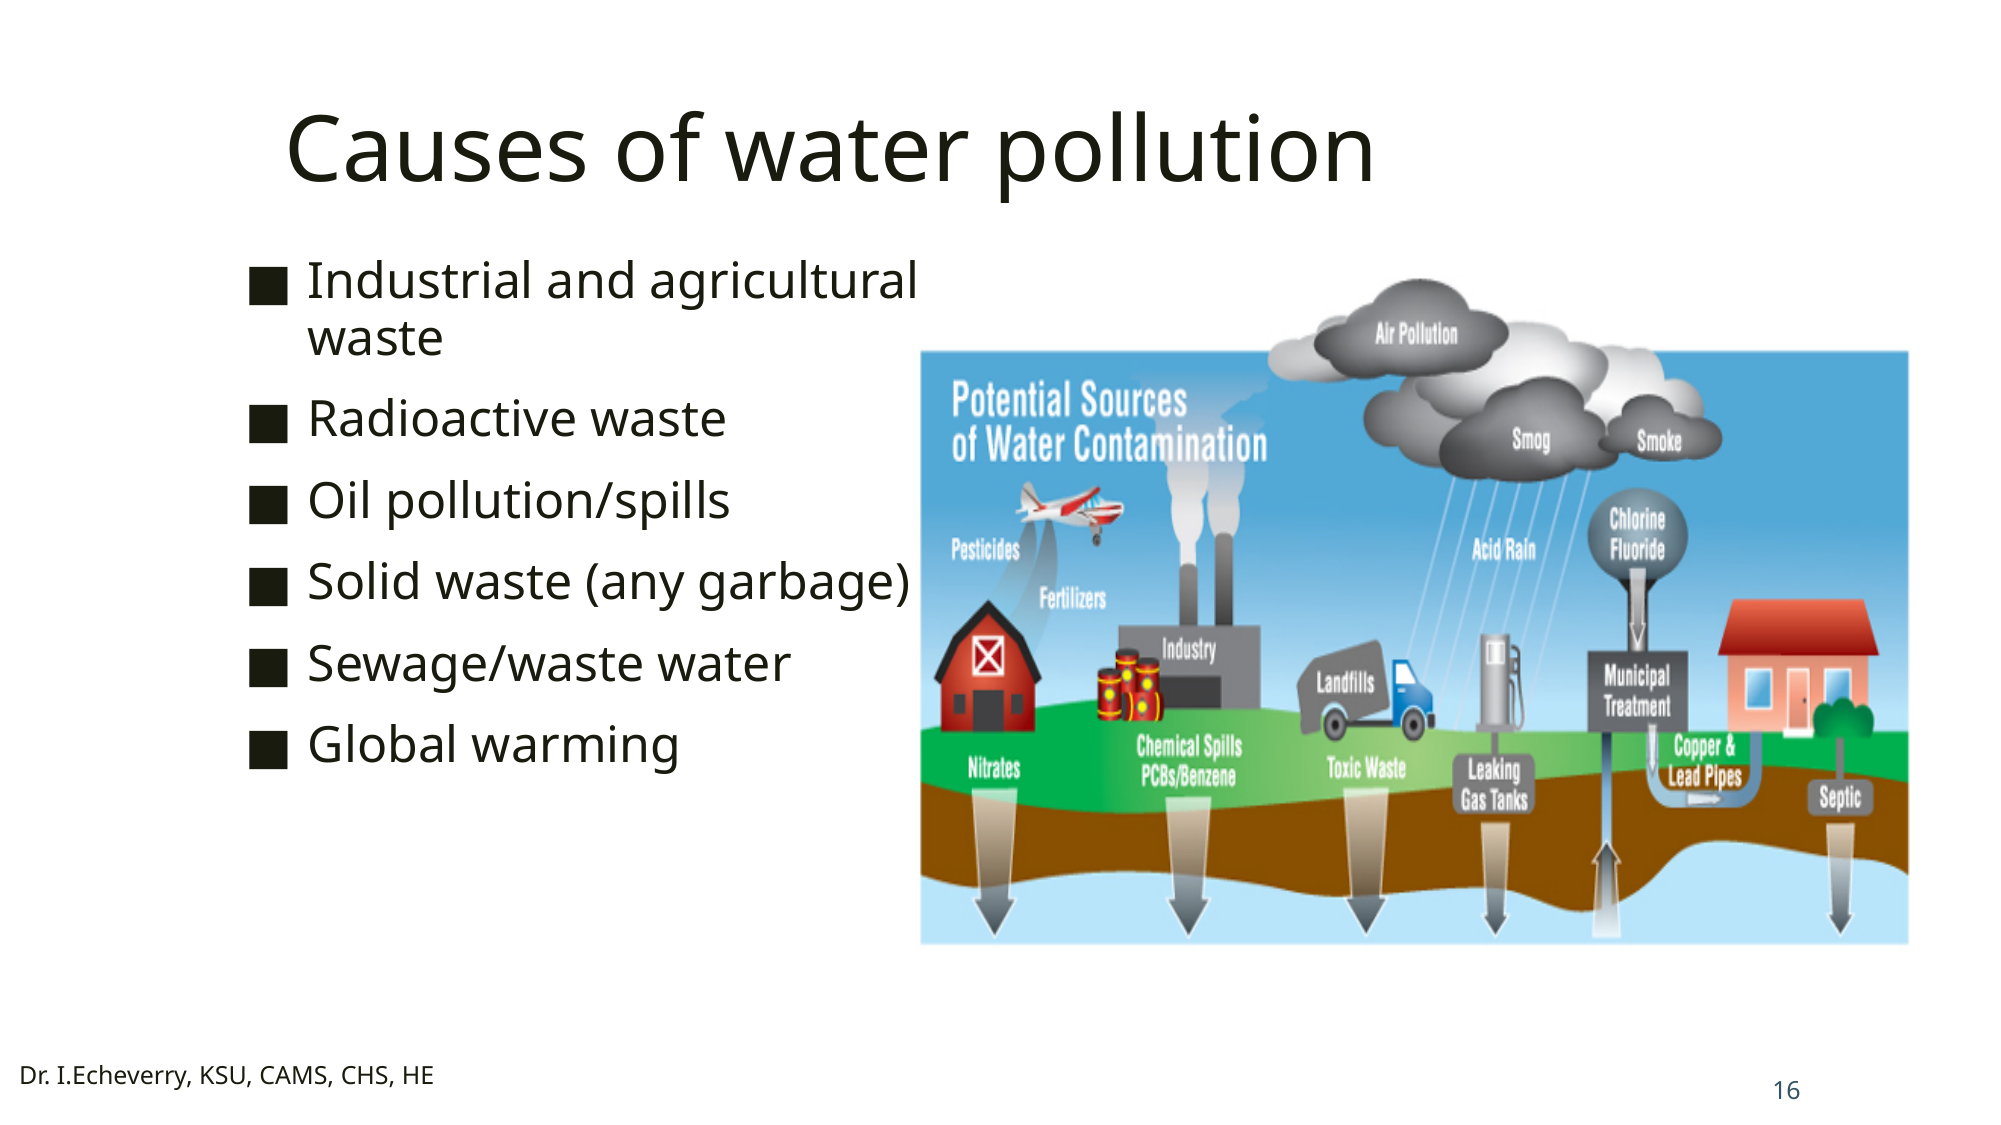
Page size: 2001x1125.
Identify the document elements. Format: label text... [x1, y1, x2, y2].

footer Dr. I.Echeverry, KSU, CAMS, CHS, HE [4, 1044, 463, 1105]
slide_number 16 [1553, 1058, 1816, 1125]
title Causes of water pollution [269, 95, 1732, 275]
list Industrial and agricultural waste Radioactive waste Oil pollution/spills Solid waste (any garbage) Sewage/waste water Global warming [229, 246, 943, 1045]
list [916, 275, 1913, 952]
